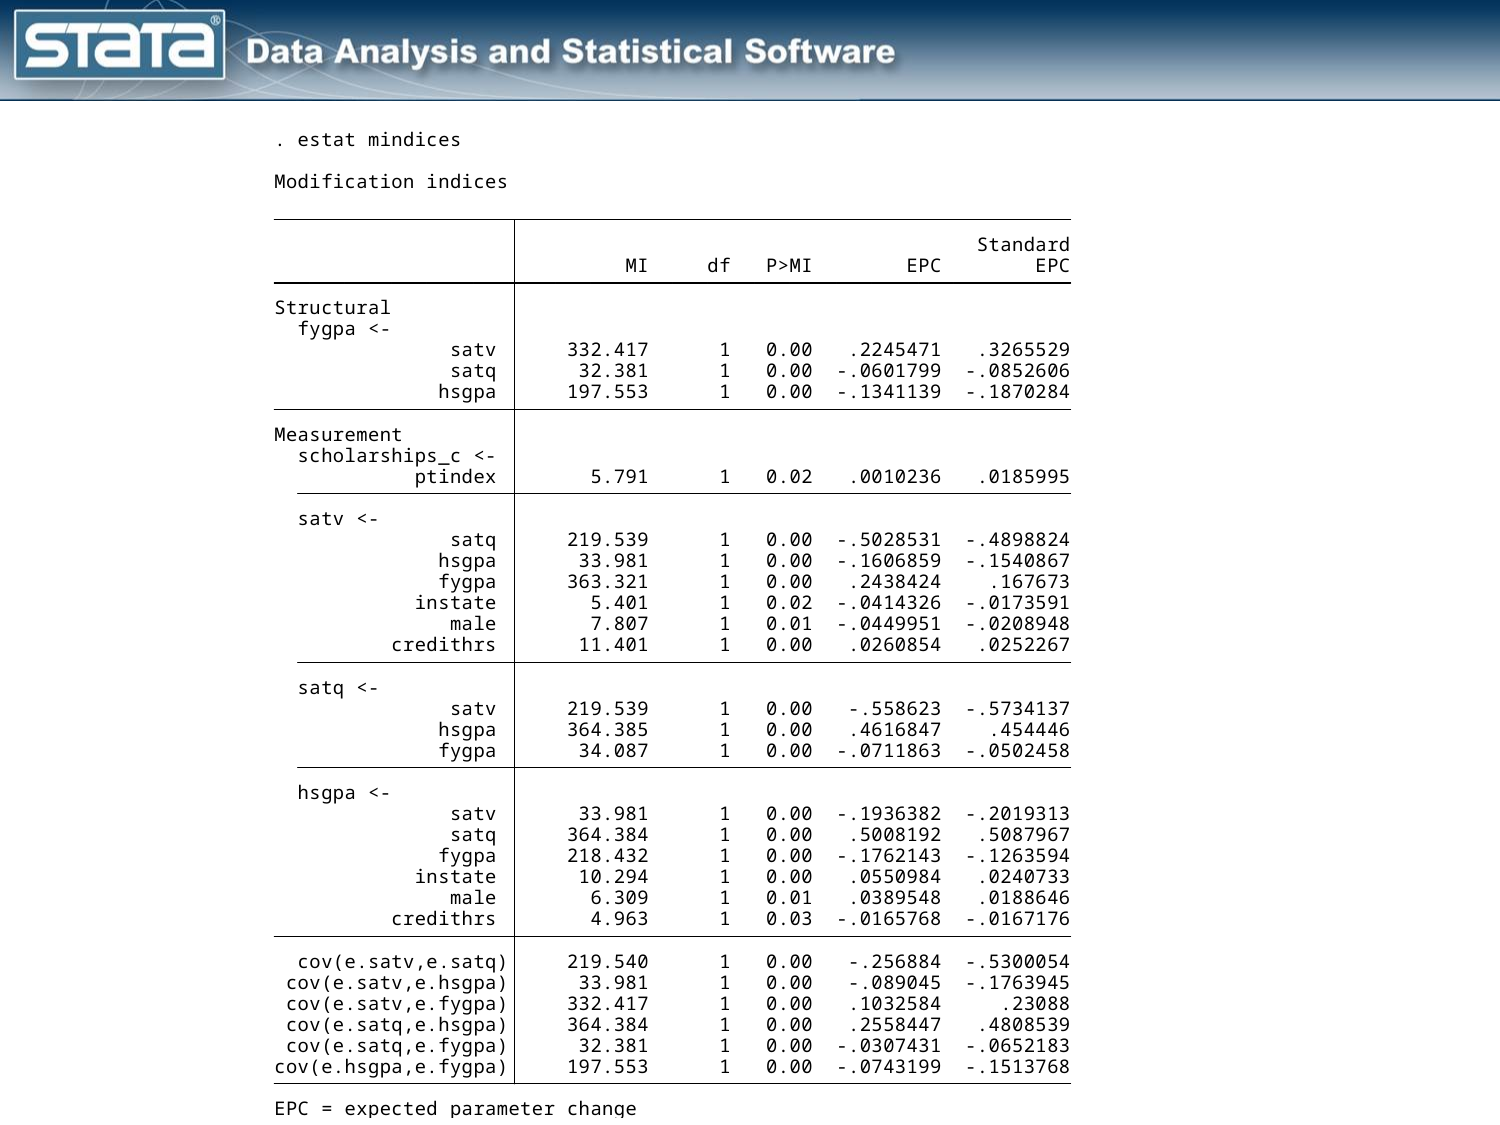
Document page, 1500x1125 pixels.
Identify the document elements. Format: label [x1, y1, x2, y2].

picture [270, 125, 1500, 1118]
picture [0, 0, 1500, 101]
